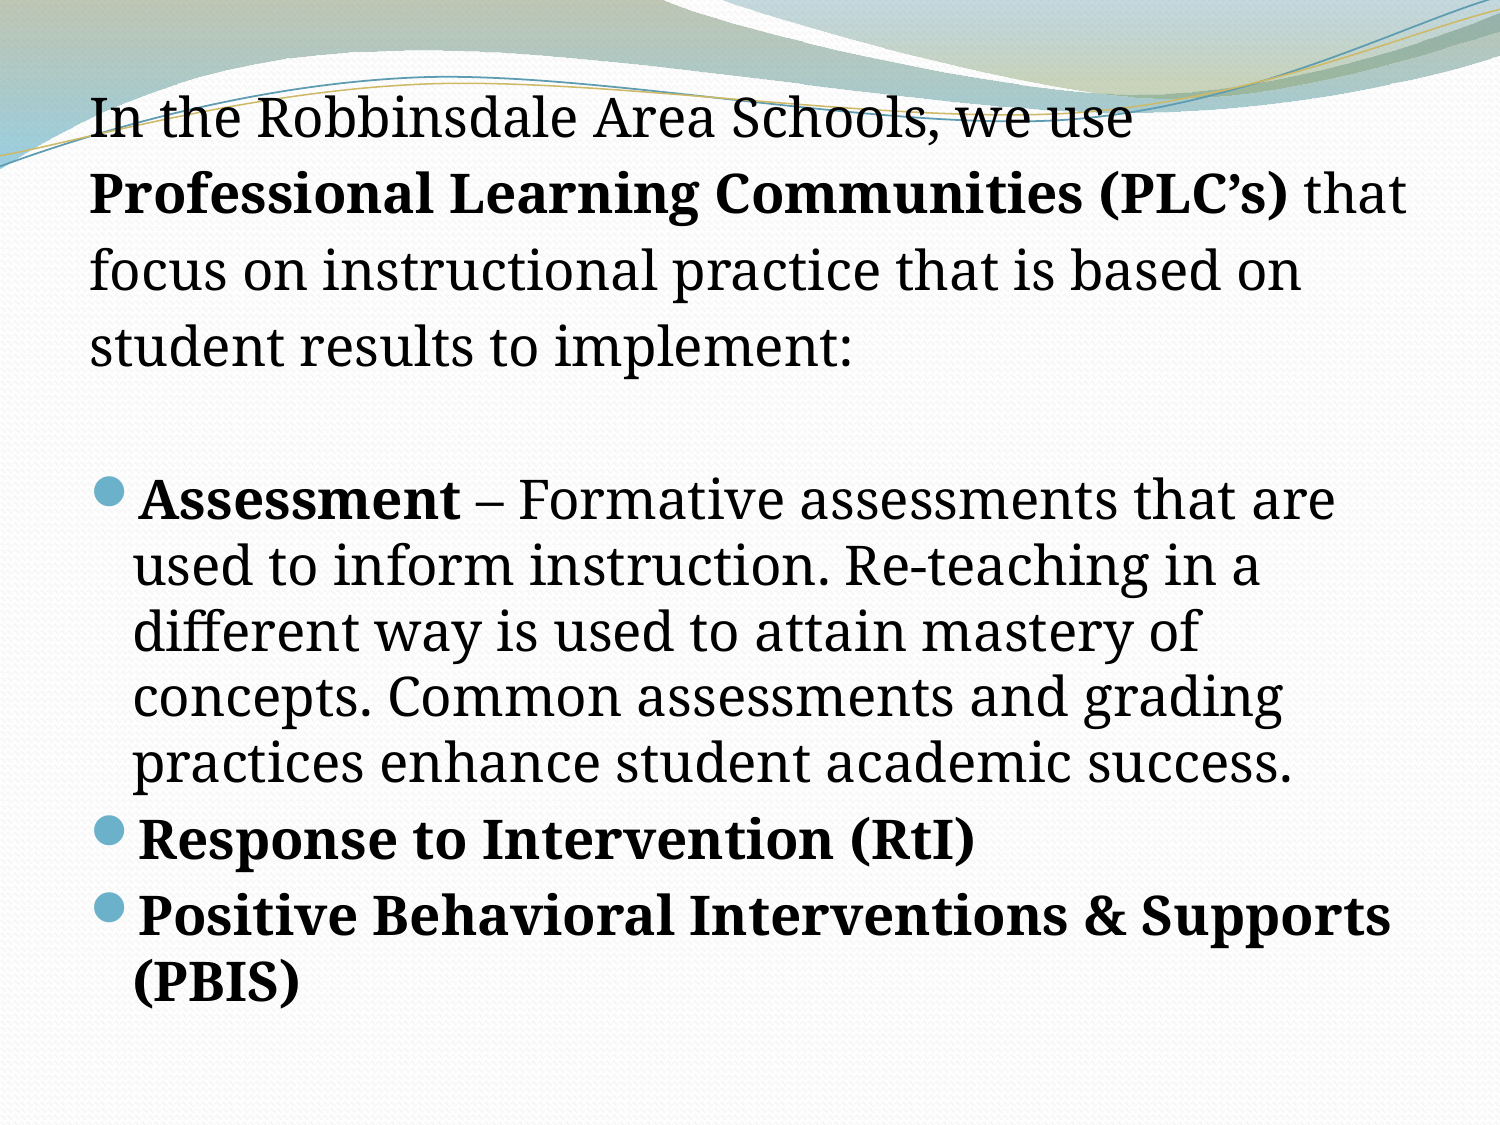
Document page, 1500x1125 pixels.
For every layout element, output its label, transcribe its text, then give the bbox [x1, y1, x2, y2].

list In the Robbinsdale Area Schools, we use Professional Learning Communities (PLC’s) that focus on instructional practice that is based on student results to implement: Assessment – Formative assessments that are used to inform instruction. Re-teaching in a different way is used to attain mastery of concepts. Common assessments and grading practices enhance student academic success. Response to Intervention (RtI) Positive Behavioral Interventions & Supports (PBIS) [75, 75, 1425, 1088]
